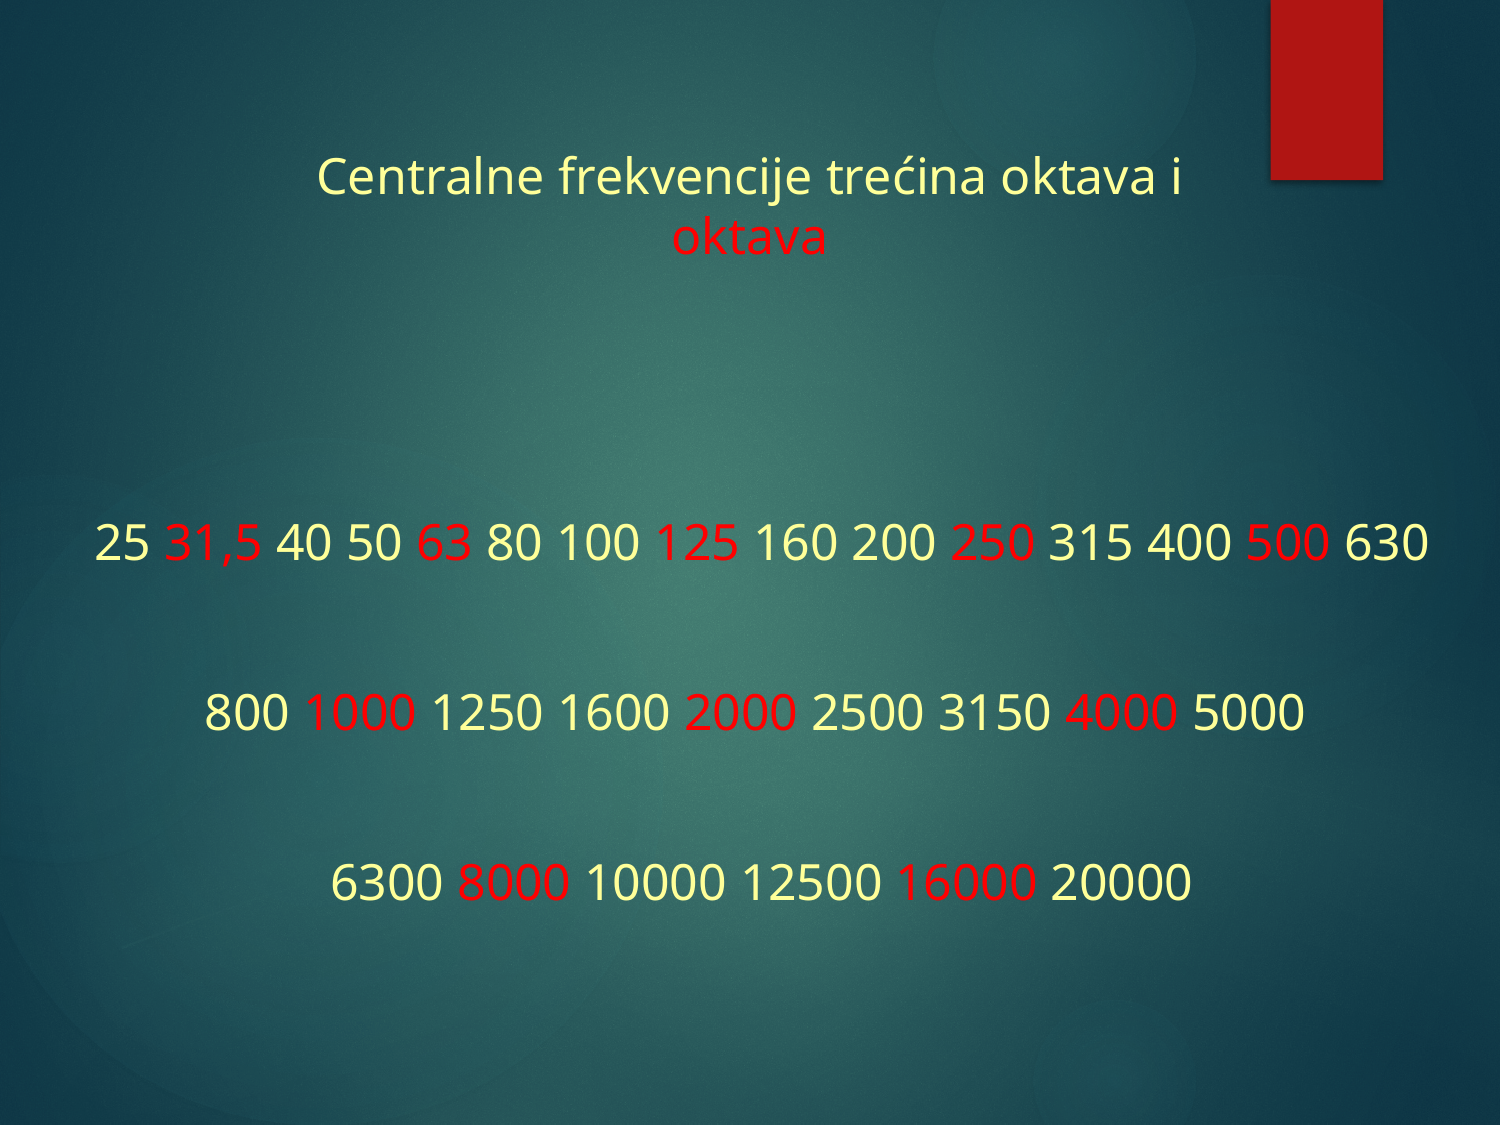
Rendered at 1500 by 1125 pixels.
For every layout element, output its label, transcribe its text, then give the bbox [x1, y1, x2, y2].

text_box 25 31,5 40 50 63 80 100 125 160 200 250 315 400 500 630 800 1000 1250 1600 2000 2500 3150 4000 5000 6300 8000 10000 12500 16000 20000 [76, 503, 1448, 918]
text_box Centralne frekvencije trećina oktava i oktava [242, 137, 1258, 272]
